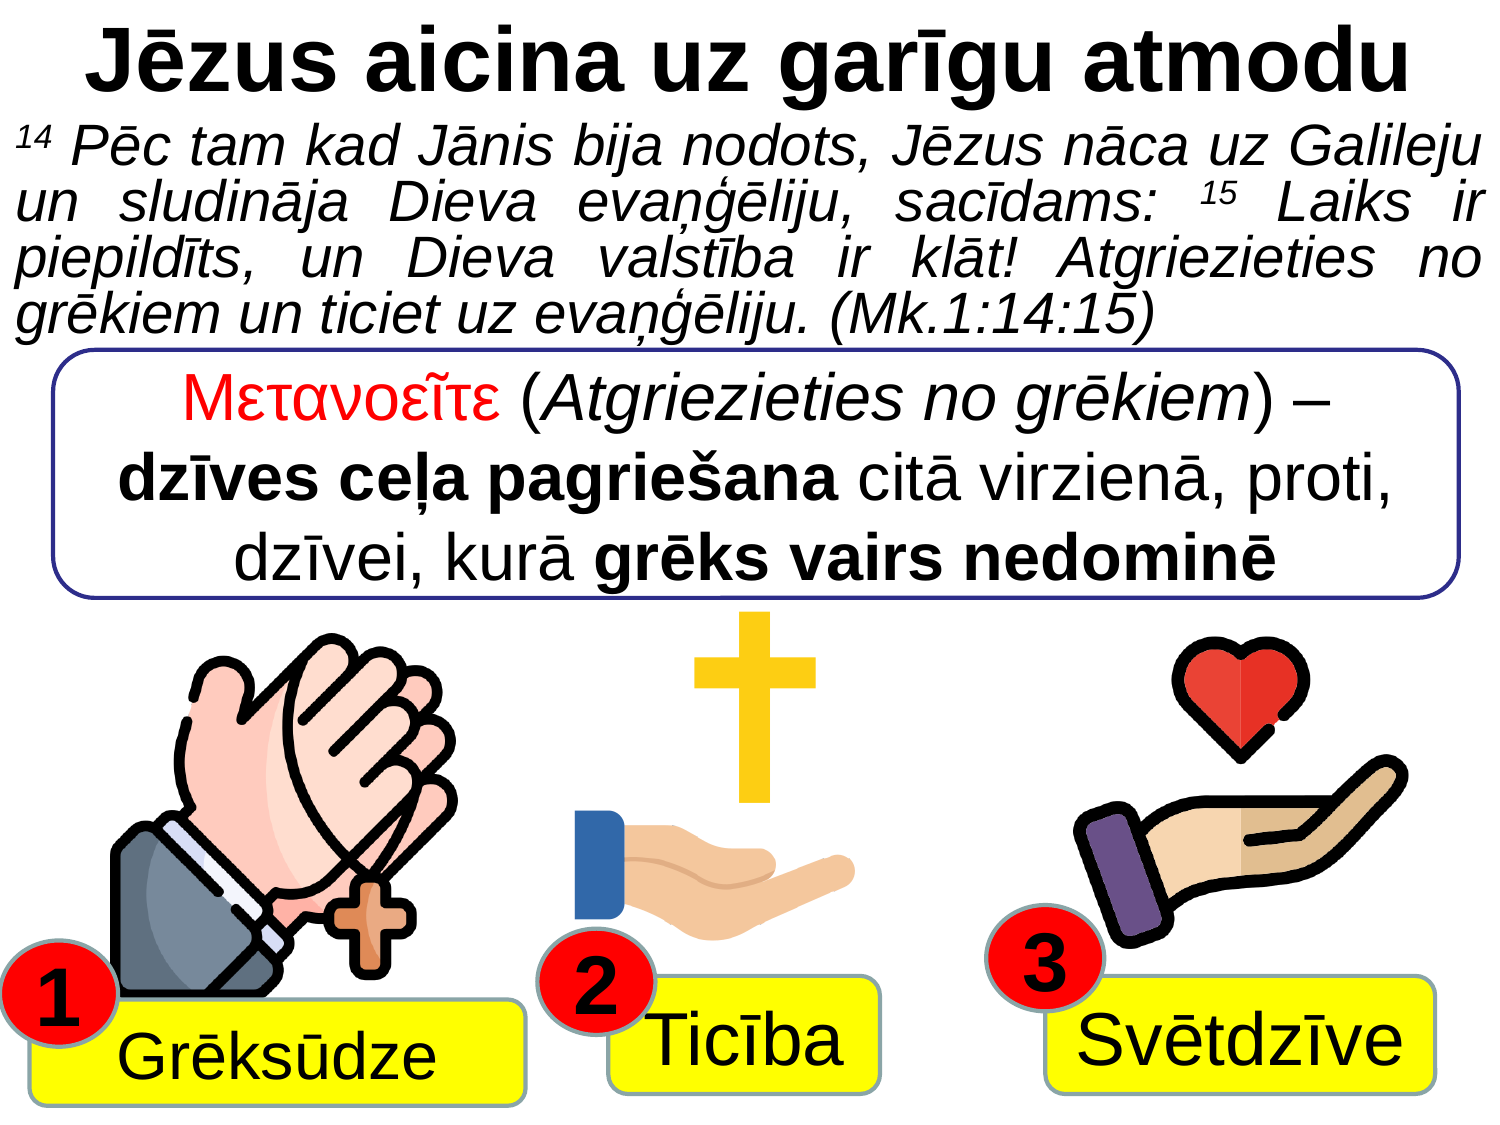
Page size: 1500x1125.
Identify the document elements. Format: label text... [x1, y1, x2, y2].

text_box 2 [571, 1032, 622, 1038]
text_box Μετανοεῖτε (Atgriezieties no grēkiem) – dzīves ceļa pagriešana citā virzienā, proti, dzīvei, kurā grēks vairs nedominē [50, 347, 1461, 600]
text_box Grēksūdze [27, 1008, 528, 1108]
picture [1056, 609, 1424, 977]
list 14 Pēc tam kad Jānis bija nodots, Jēzus nāca uz Galileju un sludināja Dieva evaņģēliju, sacīdams: 15 Laiks ir piepildīts, un Dieva valstība ir klāt! Atgriezieties no grēkiem un ticiet uz evaņģēliju. (Mk.1:14:15) [0, 114, 1500, 287]
picture [100, 526, 963, 1024]
title Jēzus aicina uz garīgu atmodu [0, 0, 1500, 114]
text_box 3 [984, 902, 1100, 1014]
text_box Ticība [606, 1032, 883, 1097]
text_box Svētdzīve [1043, 977, 1438, 1097]
text_box 1 [0, 938, 119, 1049]
